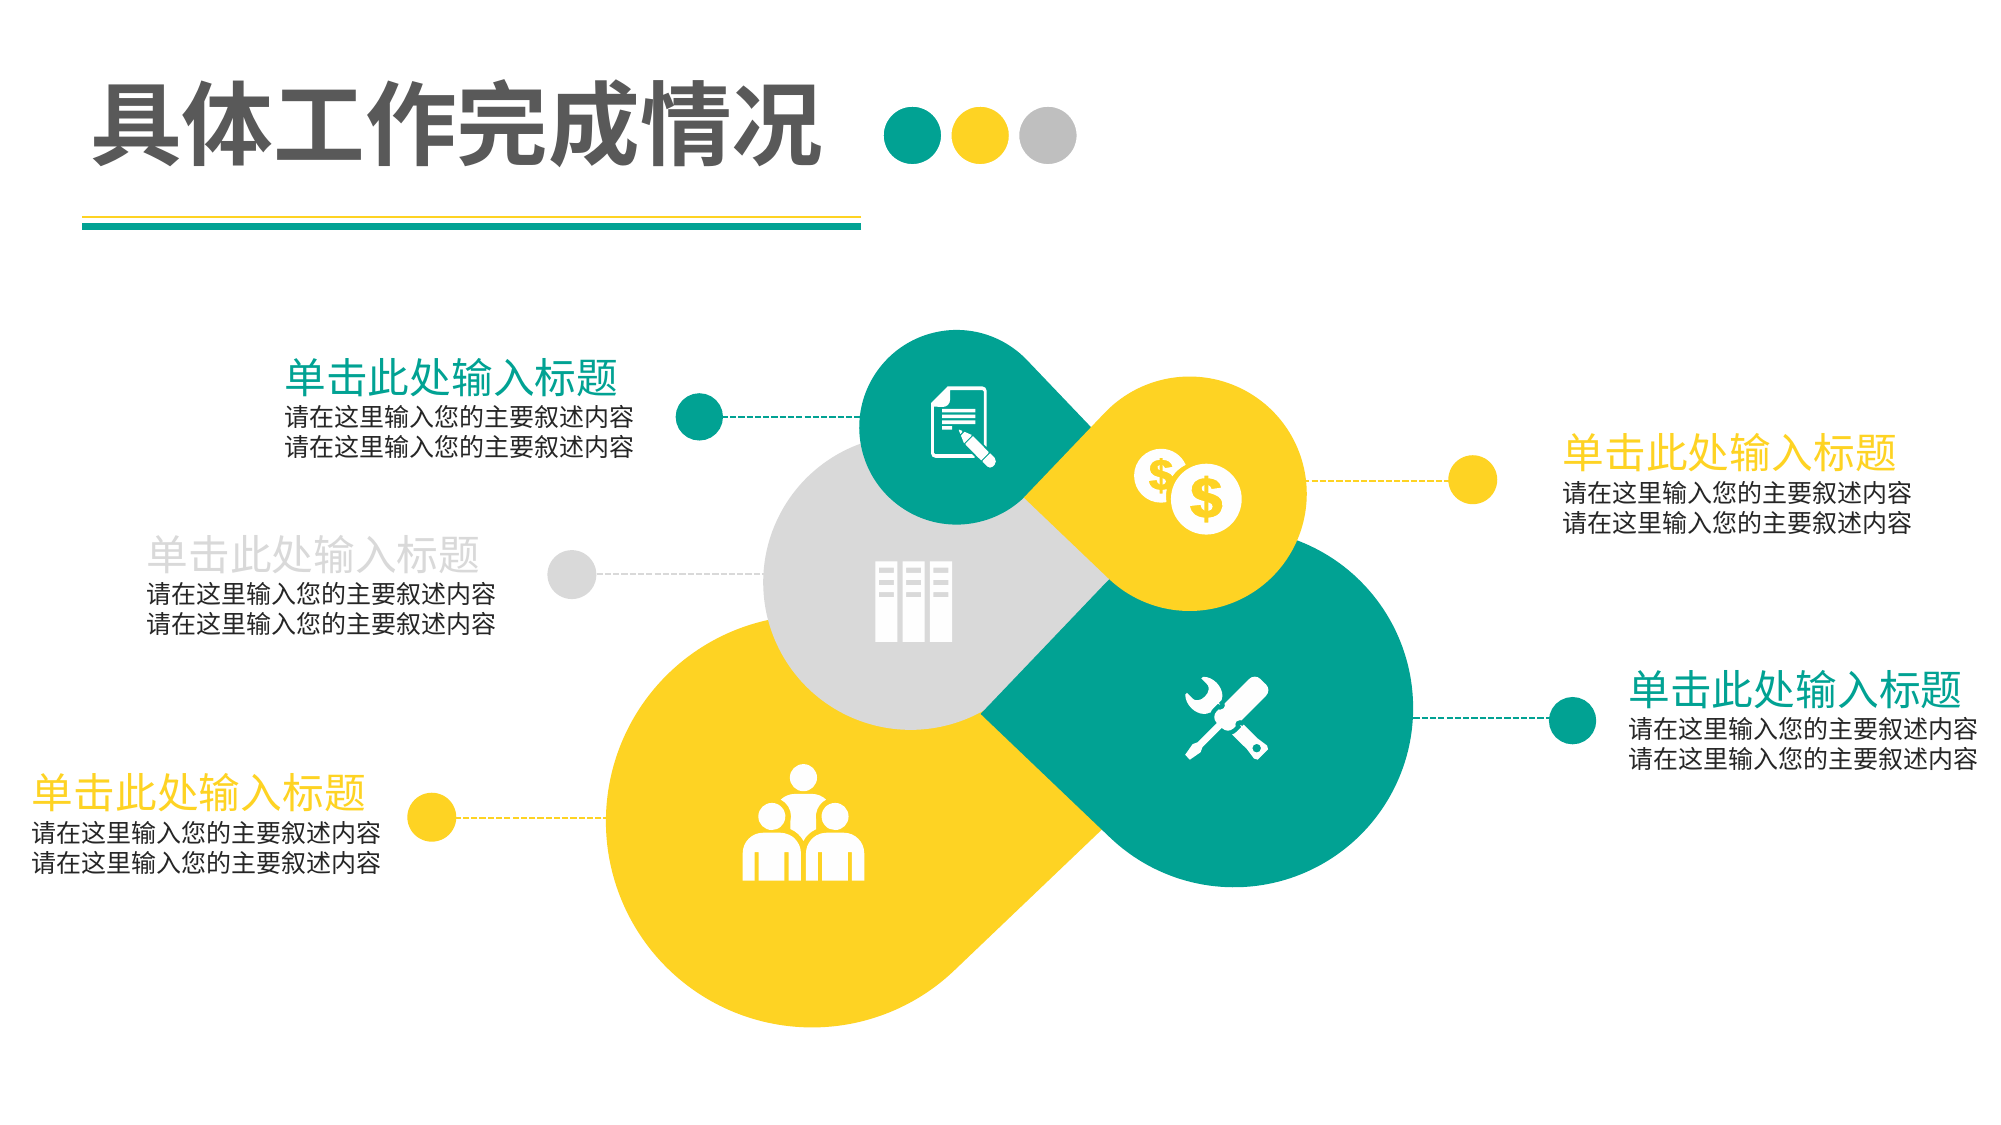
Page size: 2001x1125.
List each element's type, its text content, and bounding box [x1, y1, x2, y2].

text_box 单击此处输入标题 请在这里输入您的主要叙述内容 请在这里输入您的主要叙述内容 [269, 344, 650, 549]
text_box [1307, 457, 1496, 503]
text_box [605, 615, 1019, 1028]
text_box 单击此处输入标题 请在这里输入您的主要叙述内容 请在这里输入您的主要叙述内容 [1613, 656, 1994, 861]
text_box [1414, 699, 1595, 743]
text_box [81, 216, 862, 227]
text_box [1054, 528, 1414, 888]
text_box 单击此处输入标题 请在这里输入您的主要叙述内容 请在这里输入您的主要叙述内容 [17, 759, 397, 965]
text_box 单击此处输入标题 请在这里输入您的主要叙述内容 请在这里输入您的主要叙述内容 [131, 521, 512, 727]
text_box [549, 552, 763, 597]
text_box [677, 395, 859, 439]
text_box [1072, 376, 1307, 611]
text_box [409, 794, 605, 840]
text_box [763, 434, 1059, 730]
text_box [859, 329, 1054, 525]
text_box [878, 101, 1082, 170]
text_box 单击此处输入标题 请在这里输入您的主要叙述内容 请在这里输入您的主要叙述内容 [1547, 419, 1928, 625]
text_box 具体工作完成情况 [75, 60, 840, 185]
